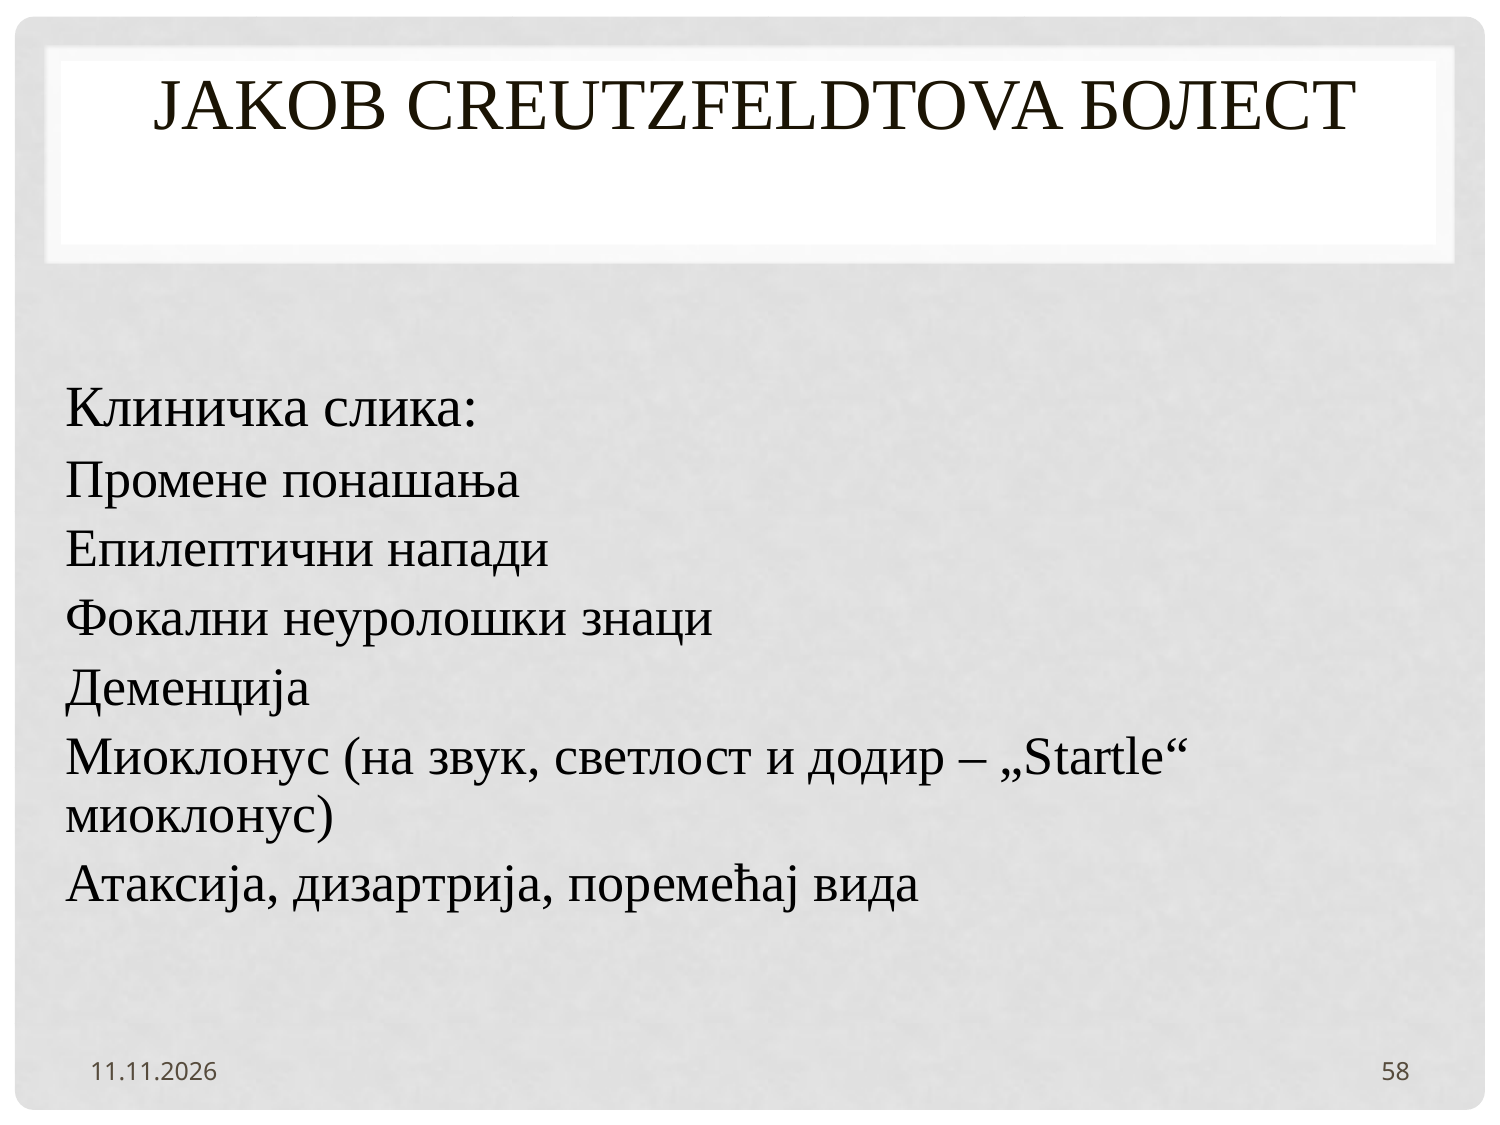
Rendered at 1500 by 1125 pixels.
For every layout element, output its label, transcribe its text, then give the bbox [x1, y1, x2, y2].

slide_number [75, 1042, 425, 1103]
text_box Клиничка слика: Промене понашања Епилептични напади Фокални неуролошки знаци Деменција Миоклонус (на звук, светлост и додир – „Startle“ миоклонус) Атаксија, дизартрија, поремећај вида [50, 287, 1471, 1100]
title Јakob Creutzfeldtova болест [39, 12, 1471, 200]
slide_number 58 [1074, 1042, 1425, 1103]
